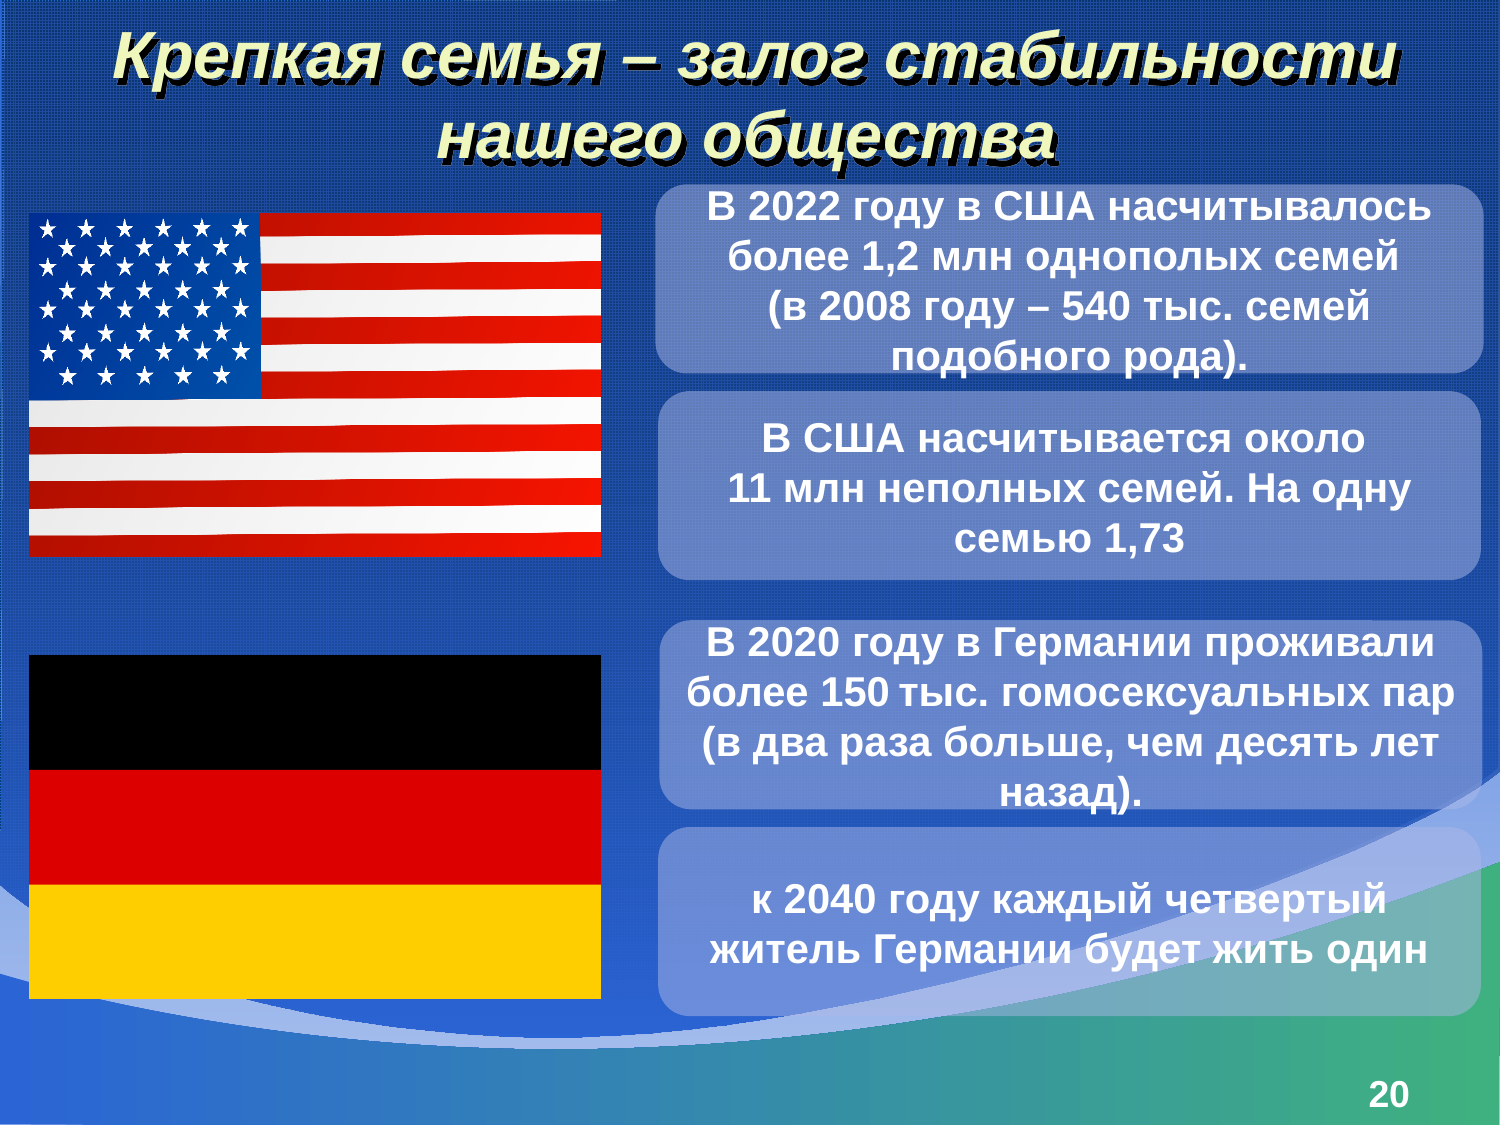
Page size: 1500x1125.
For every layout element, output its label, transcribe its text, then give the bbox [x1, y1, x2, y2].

text_box В США насчитывается около 11 млн неполных семей. На одну семью 1,73 [658, 391, 1481, 581]
text_box В 2020 году в Германии проживали более 150 тыс. гомосексуальных пар (в два раза больше, чем десять лет назад). [659, 620, 1483, 810]
text_box Крепкая семья – залог стабильности нашего общества [5, 0, 1500, 185]
picture [29, 213, 601, 557]
text_box В 2022 году в США насчитывалось более 1,2 млн однополых семей (в 2008 году – 540 тыс. семей подобного рода). [655, 184, 1484, 374]
slide_number 20 [1074, 1062, 1425, 1103]
picture [29, 655, 601, 999]
text_box к 2040 году каждый четвертый житель Германии будет жить один [658, 827, 1481, 1017]
